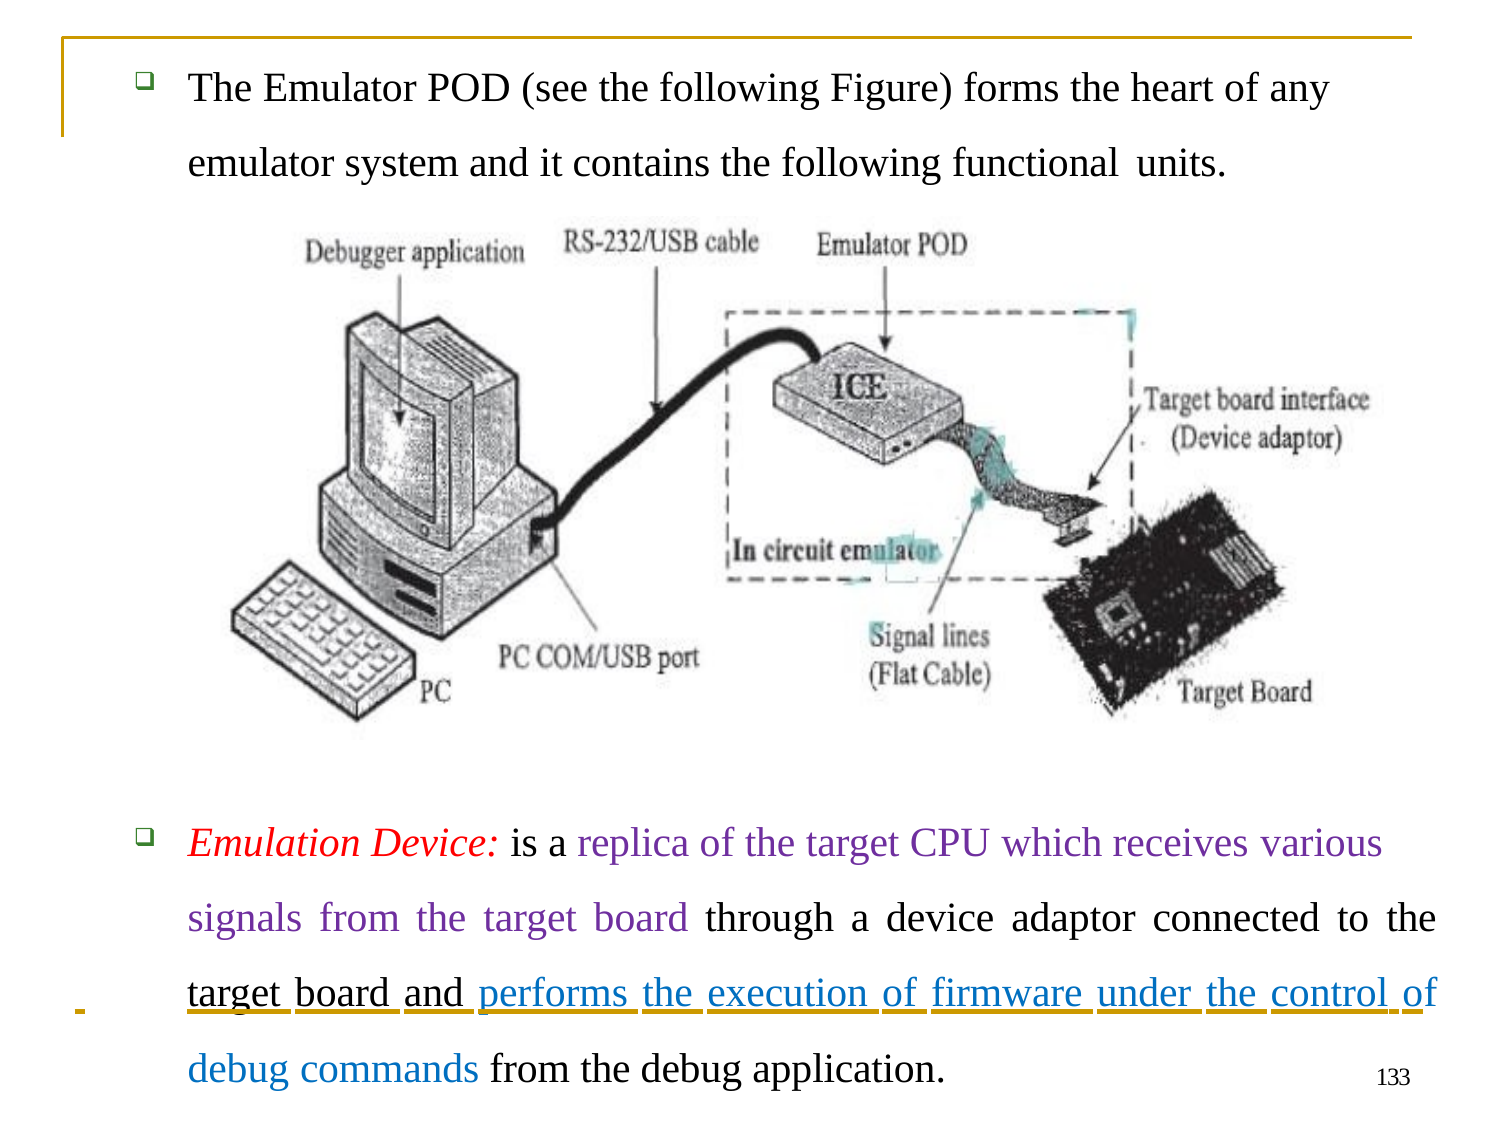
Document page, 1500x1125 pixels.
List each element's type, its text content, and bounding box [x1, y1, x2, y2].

text_box 133 [1373, 1058, 1413, 1090]
text_box debug commands from the debug application. [181, 1038, 1238, 1091]
text_box [62, 37, 131, 138]
text_box The Emulator POD (see the following Figure) forms the heart of any emulator system and it contains the following functional units. [131, 32, 1438, 185]
text_box Emulation Device: is a replica of the target CPU which receives various signals from the target board through a device adaptor connected to the target board and performs the execution of firmware under the control of [72, 787, 1439, 1016]
text_box [220, 216, 1384, 740]
